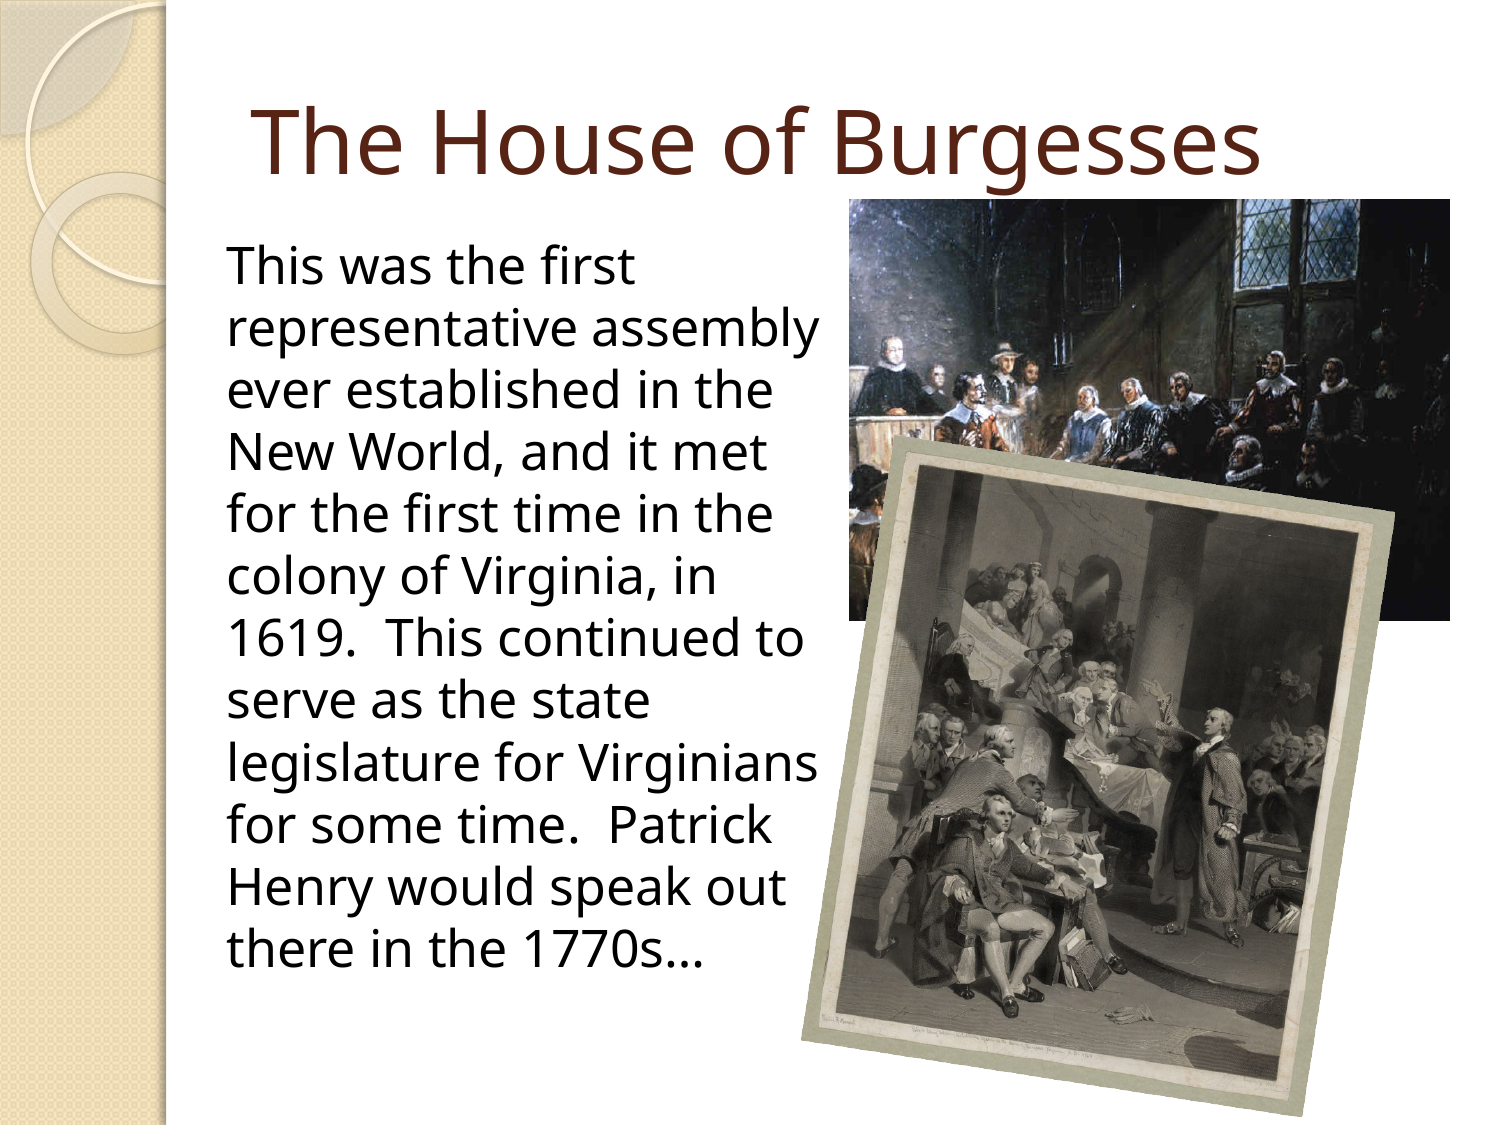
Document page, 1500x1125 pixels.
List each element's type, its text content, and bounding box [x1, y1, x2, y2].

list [849, 199, 1451, 621]
list This was the first representative assembly ever established in the New World, and it met for the first time in the colony of Virginia, in 1619. This continued to serve as the state legislature for Virginians for some time. Patrick Henry would speak out there in the 1770s… [200, 224, 836, 1015]
title The House of Burgesses [235, 45, 1466, 233]
picture [801, 468, 1379, 1117]
